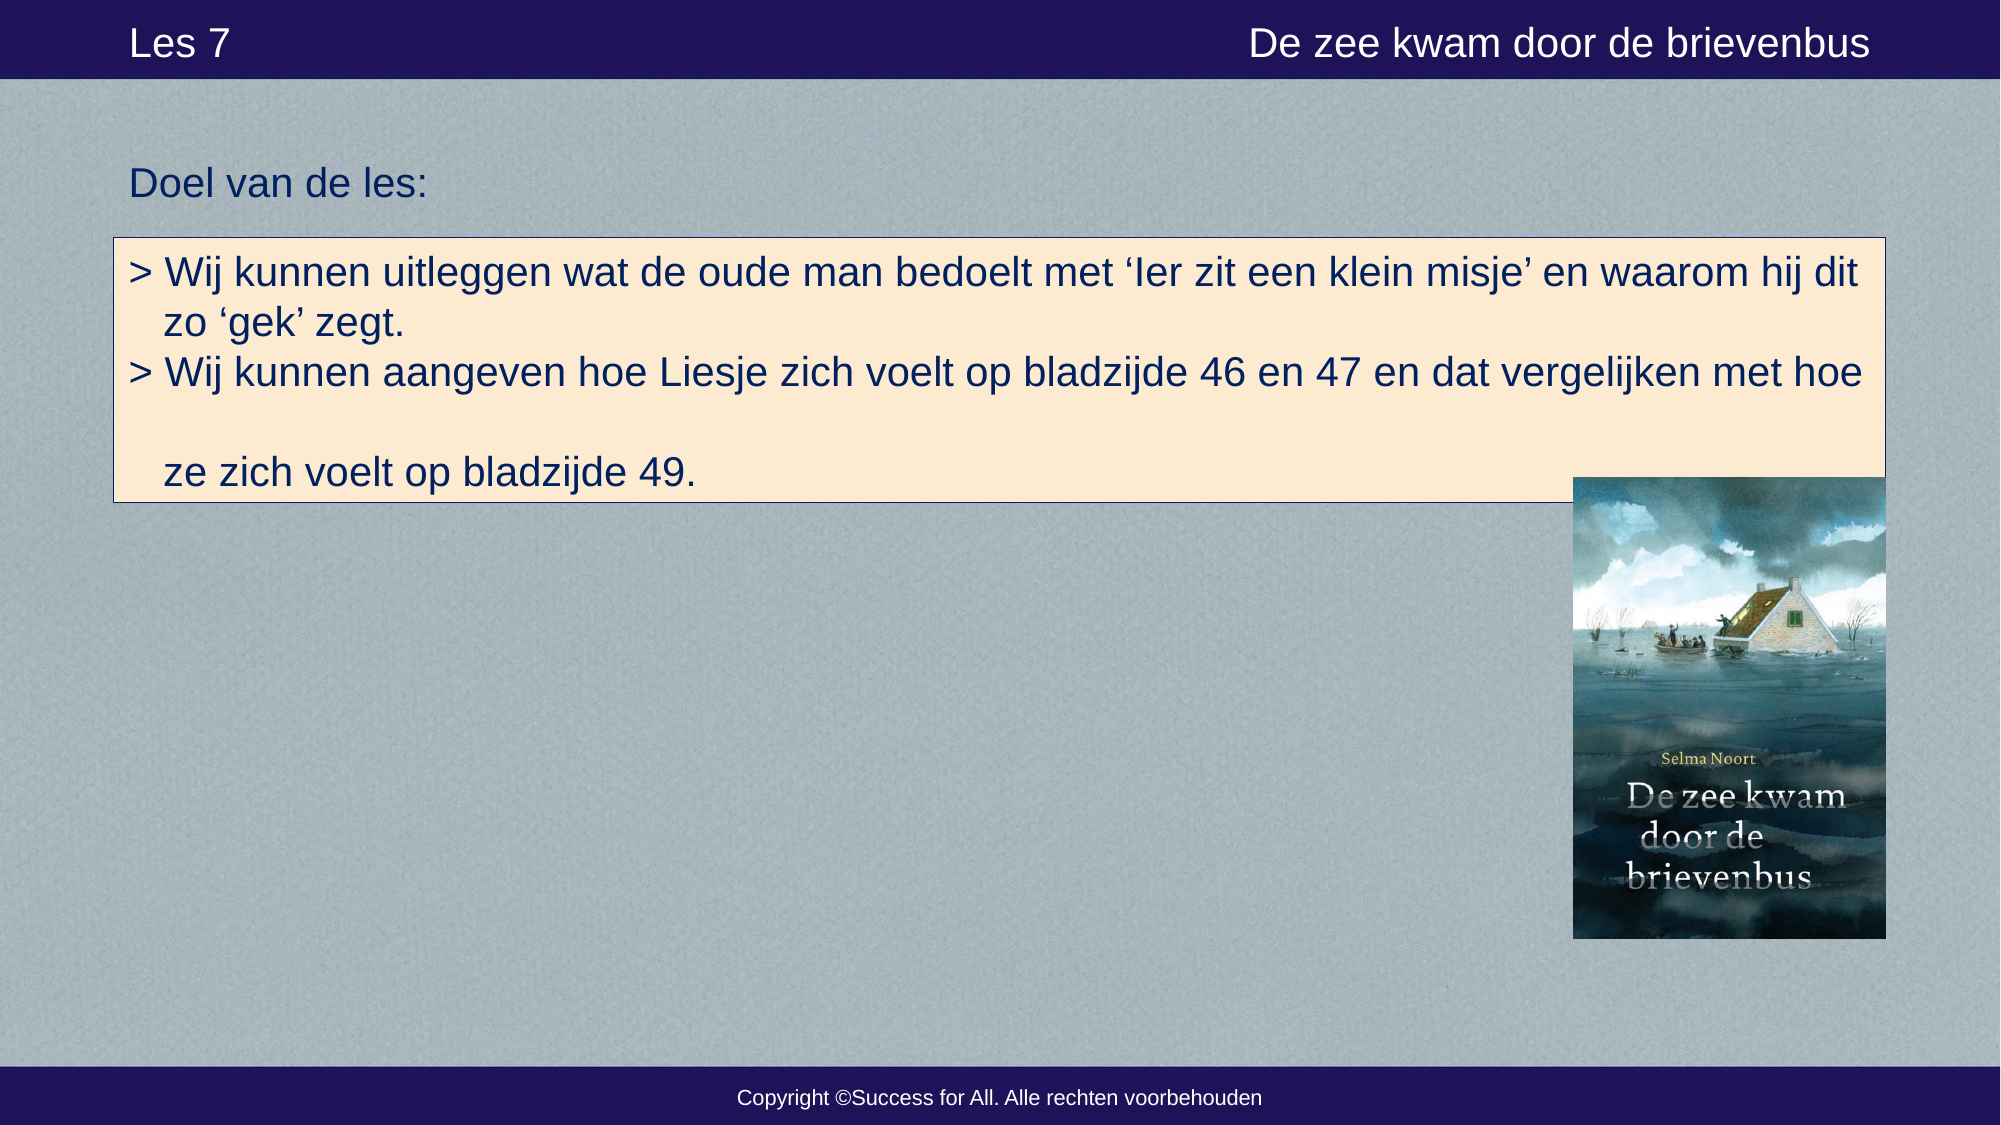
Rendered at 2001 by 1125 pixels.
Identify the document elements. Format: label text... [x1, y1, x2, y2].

picture [0, 0, 2001, 1125]
text_box > Wij kunnen uitleggen wat de oude man bedoelt met ‘Ier zit een klein misje’ en waarom hij dit zo ‘gek’ zegt. > Wij kunnen aangeven hoe Liesje zich voelt op bladzijde 46 en 47 en dat vergelijken met hoe ze zich voelt op bladzijde 49. [113, 237, 1886, 503]
text_box Copyright ©Success for All. Alle rechten voorbehouden [0, 1076, 2000, 1125]
text_box Doel van de les: [113, 148, 1635, 214]
text_box Les 7 [114, 8, 354, 73]
text_box De zee kwam door de brievenbus [999, 8, 1886, 73]
